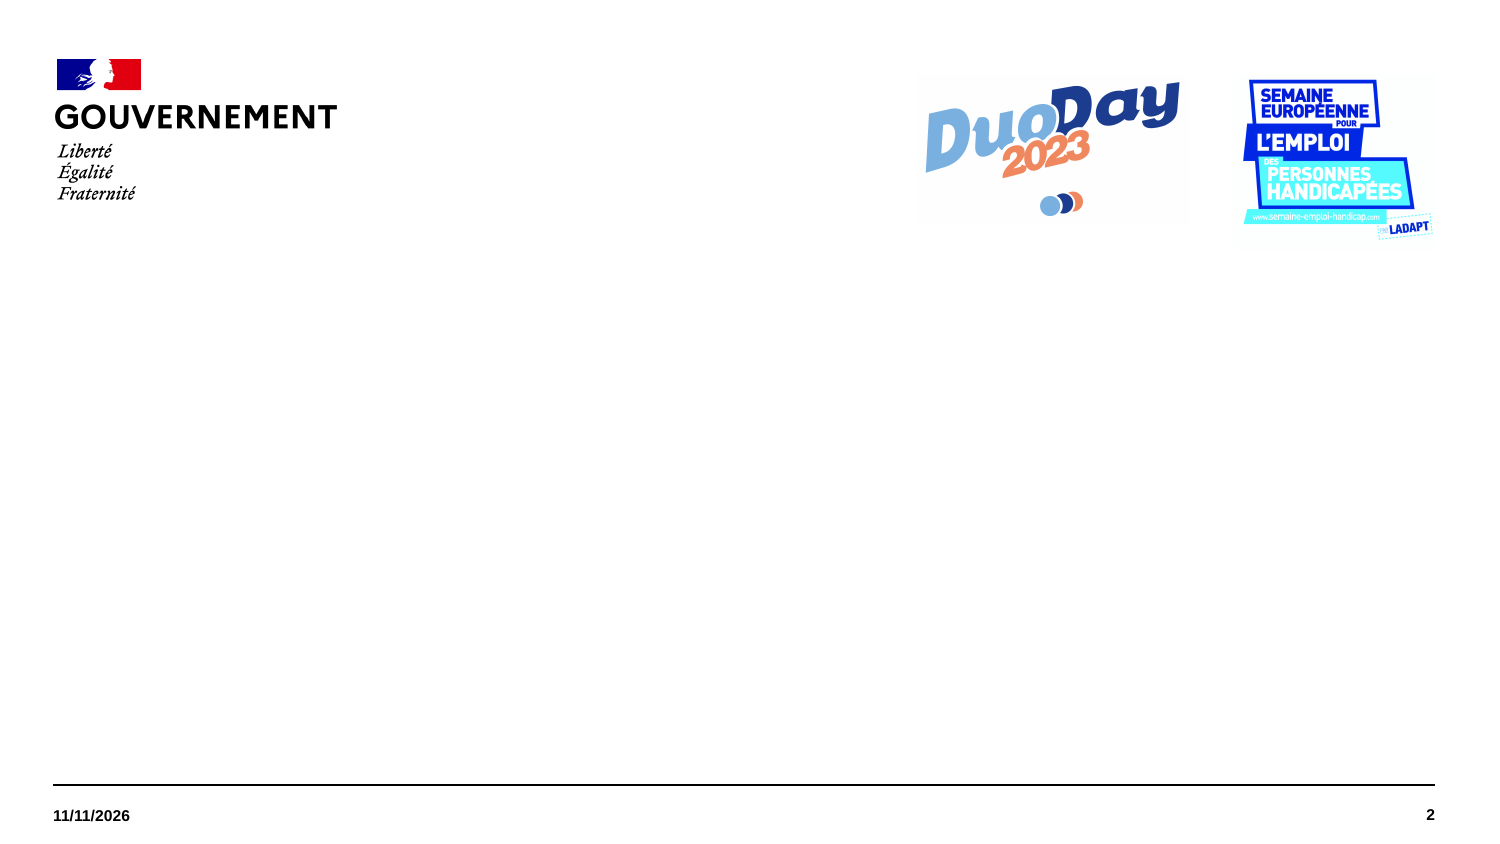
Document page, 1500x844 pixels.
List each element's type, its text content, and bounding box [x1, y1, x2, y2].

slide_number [53, 787, 252, 844]
picture [27, 29, 386, 269]
slide_number 2 [1213, 784, 1436, 844]
picture [1232, 74, 1436, 250]
picture [915, 74, 1190, 225]
